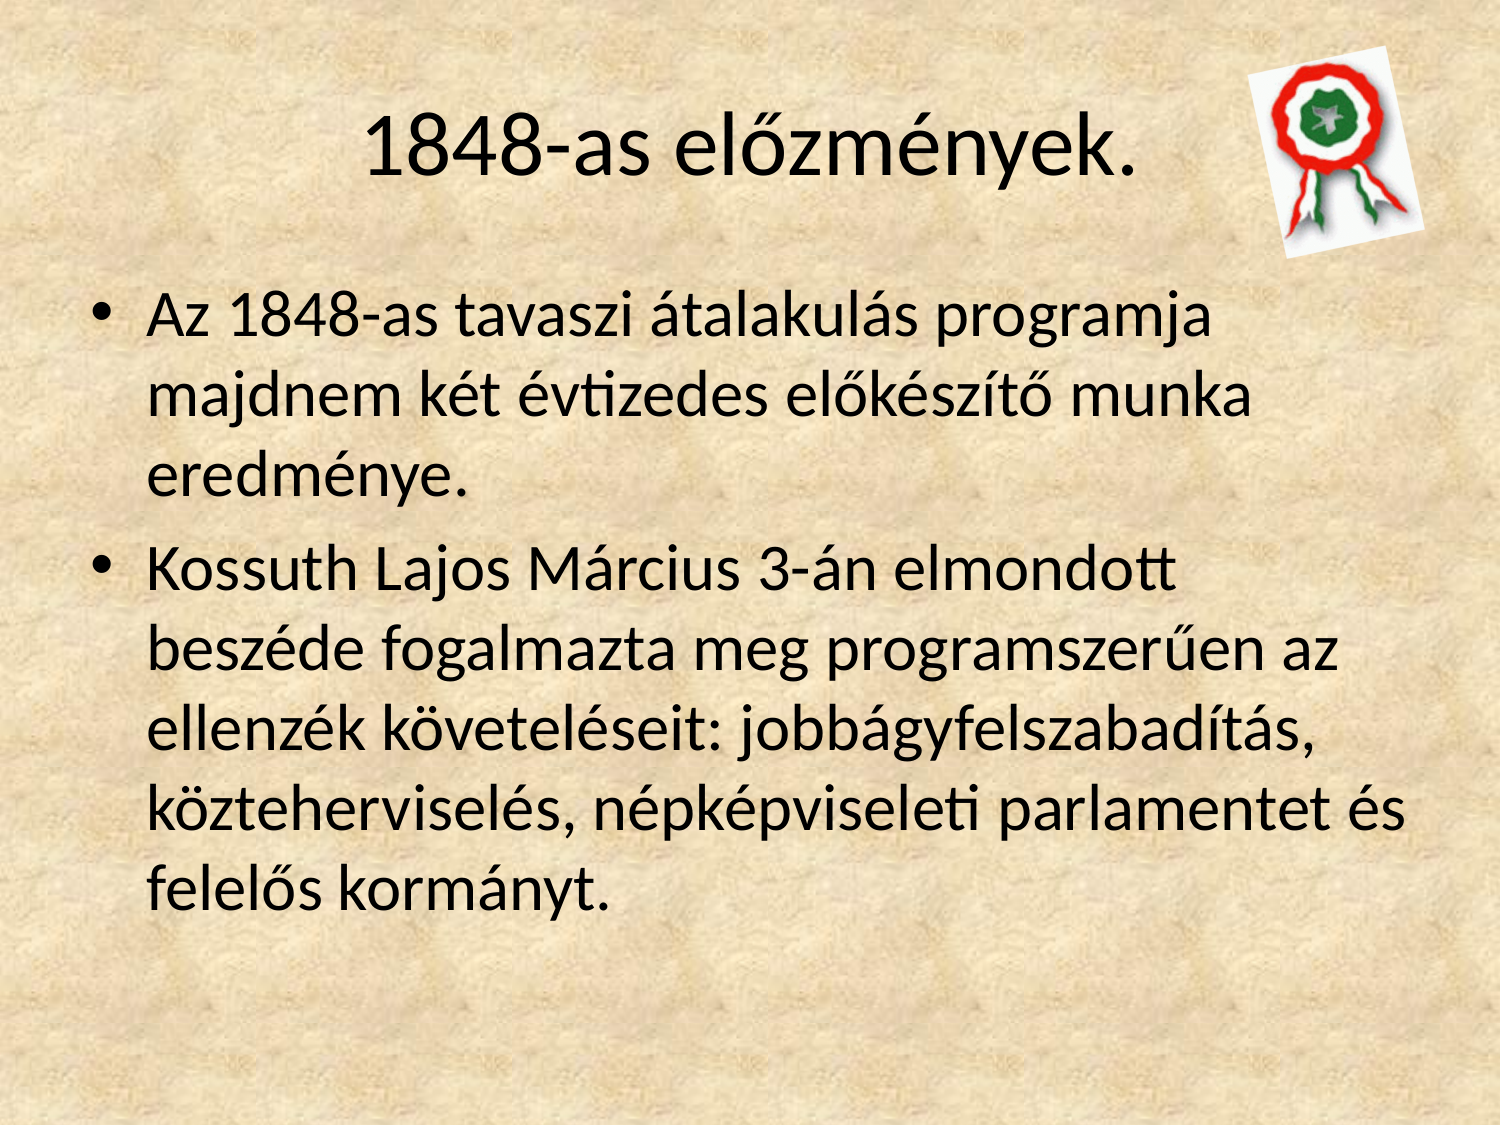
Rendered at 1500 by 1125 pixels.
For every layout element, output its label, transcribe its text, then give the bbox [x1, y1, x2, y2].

title 1848-as előzmények. [75, 45, 1425, 233]
list Az 1848-as tavaszi átalakulás programja majdnem két évtizedes előkészítő munka eredménye. Kossuth Lajos Március 3-án elmondott beszéde fogalmazta meg programszerűen az ellenzék követeléseit: jobbágyfelszabadítás, közteherviselés, népképviseleti parlamentet és felelős kormányt. [75, 262, 1425, 1005]
picture [0, 0, 1500, 1125]
